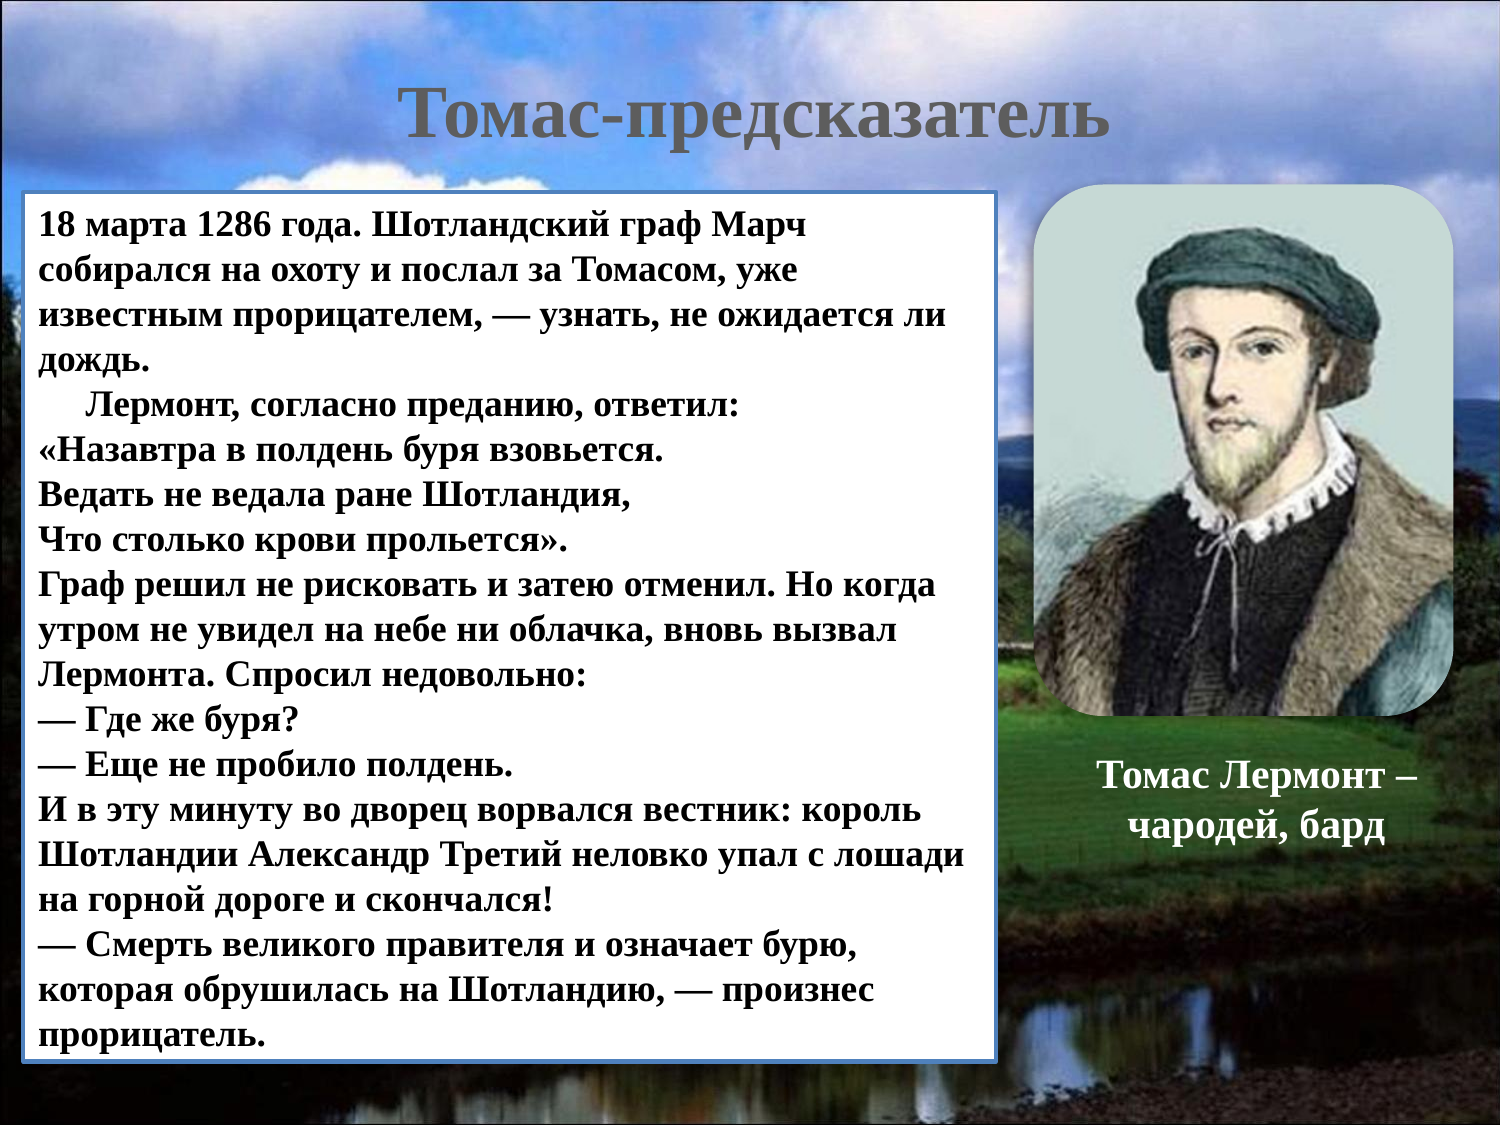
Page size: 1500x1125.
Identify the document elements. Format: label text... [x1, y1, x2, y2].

text_box Томас-предсказатель [324, 54, 1184, 160]
text_box Томас Лермонт – чародей, бард [1067, 737, 1446, 856]
text_box 18 марта 1286 года. Шотландский граф Марч собирался на охоту и послал за Томасом, уже известным прорицателем, — узнать, не ожидается ли дождь. Лермонт, согласно преданию, ответил: «Назавтра в полдень буря взовьется. Ведать не ведала ране Шотландия, Что столько крови прольется». Граф решил не рисковать и затею отменил. Но когда утром не увидел на небе ни облачка, вновь вызвал Лермонта. Спросил недовольно: — Где же буря? — Еще не пробило полдень. И в эту минуту во дворец ворвался вестник: король Шотландии Александр Третий неловко упал с лошади на горной дороге и скончался! — Смерть великого правителя и означает бурю, которая обрушилась на Шотландию, — произнес прорицатель. [21, 190, 998, 1064]
picture [0, 0, 1500, 1125]
